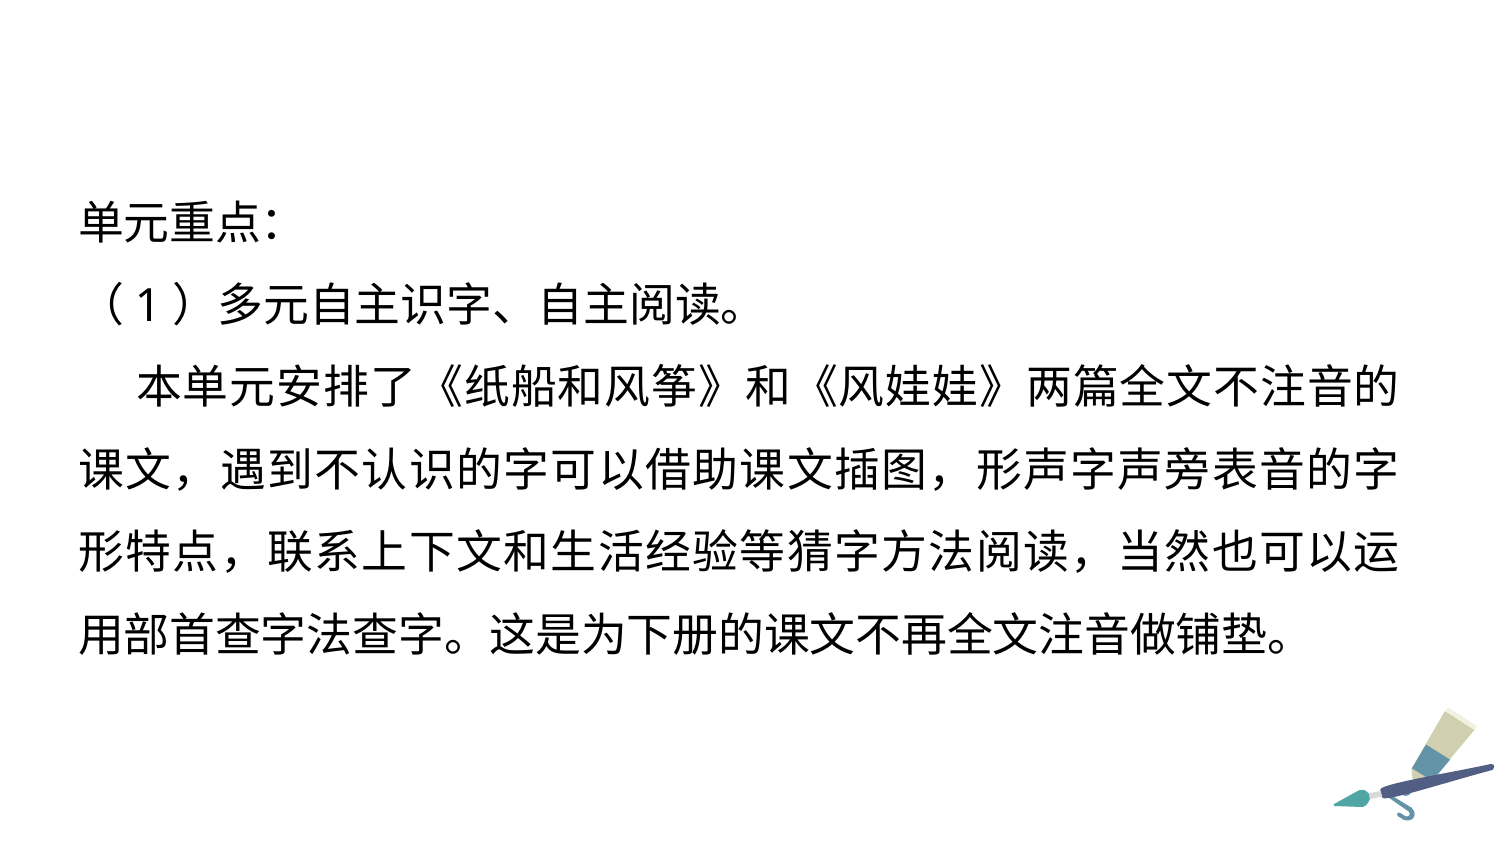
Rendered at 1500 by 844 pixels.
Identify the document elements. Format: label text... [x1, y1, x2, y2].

text_box 单元重点： （1）多元自主识字、自主阅读。 本单元安排了《纸船和风筝》和《风娃娃》两篇全文不注音的课文，遇到不认识的字可以借助课文插图，形声字声旁表音的字形特点，联系上下文和生活经验等猜字方法阅读，当然也可以运用部首查字法查字。这是为下册的课文不再全文注音做铺垫。 [17, 158, 1416, 668]
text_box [1358, 708, 1481, 844]
